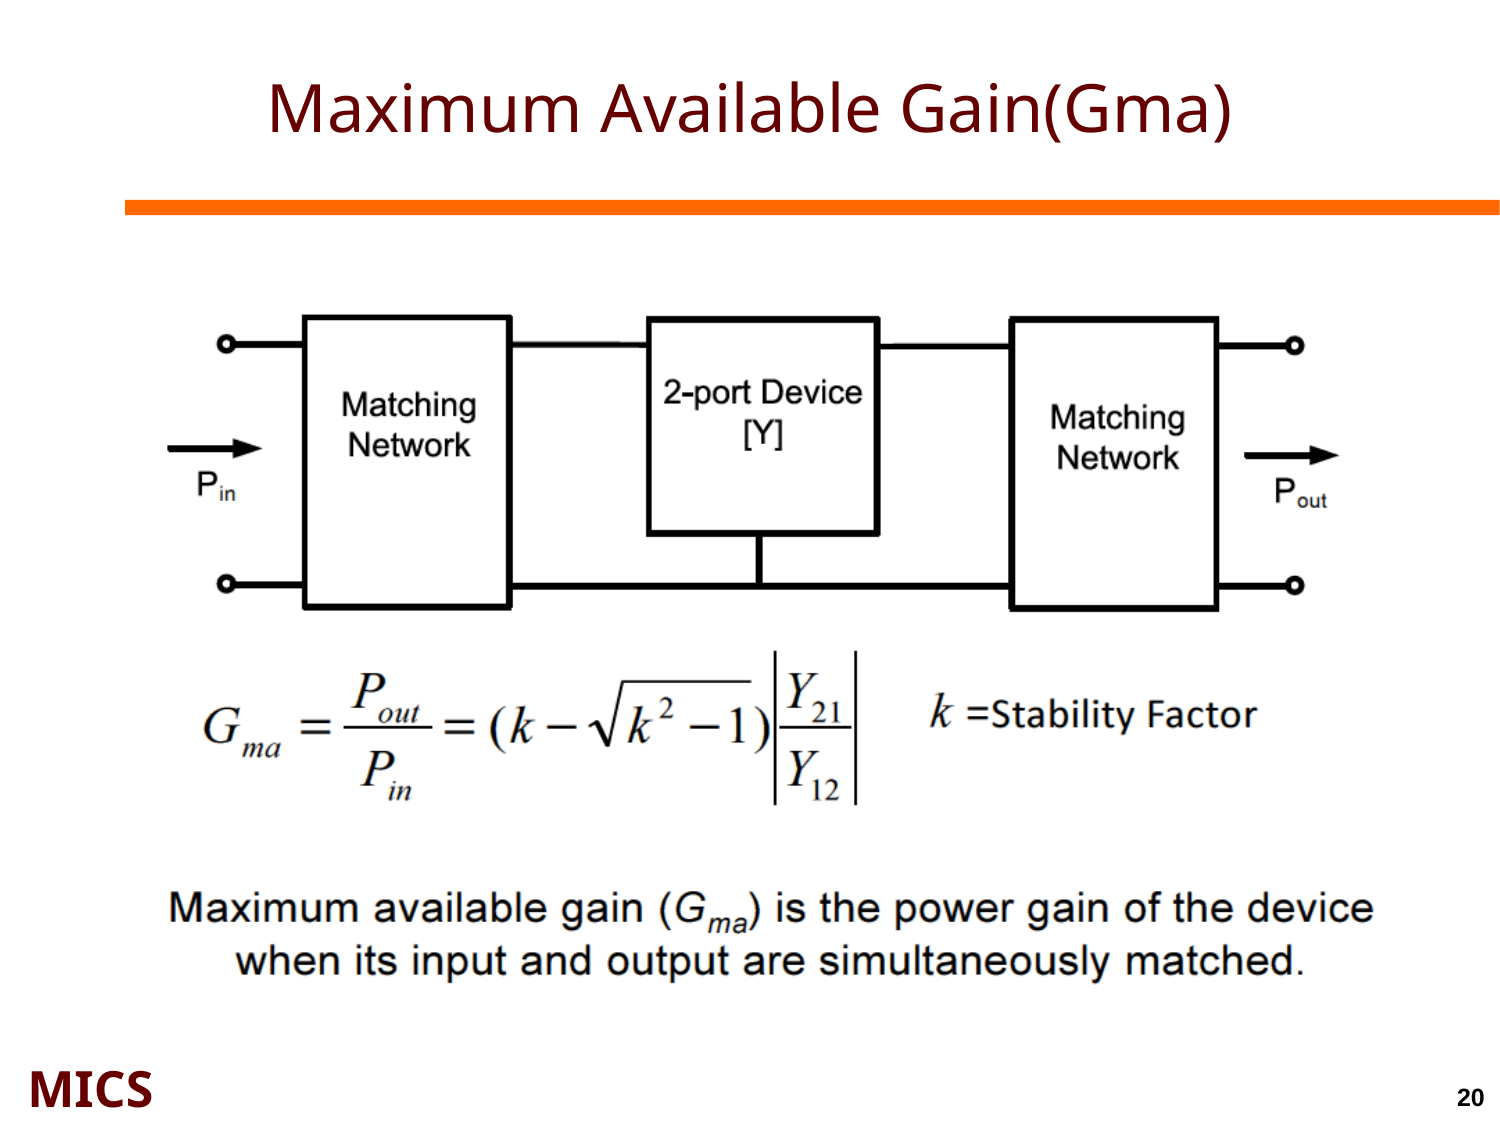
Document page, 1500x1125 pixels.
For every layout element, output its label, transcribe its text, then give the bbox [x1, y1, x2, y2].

picture [137, 262, 1398, 1004]
slide_number 20 [1425, 1067, 1500, 1125]
title Maximum Available Gain(Gma) [112, 12, 1388, 201]
